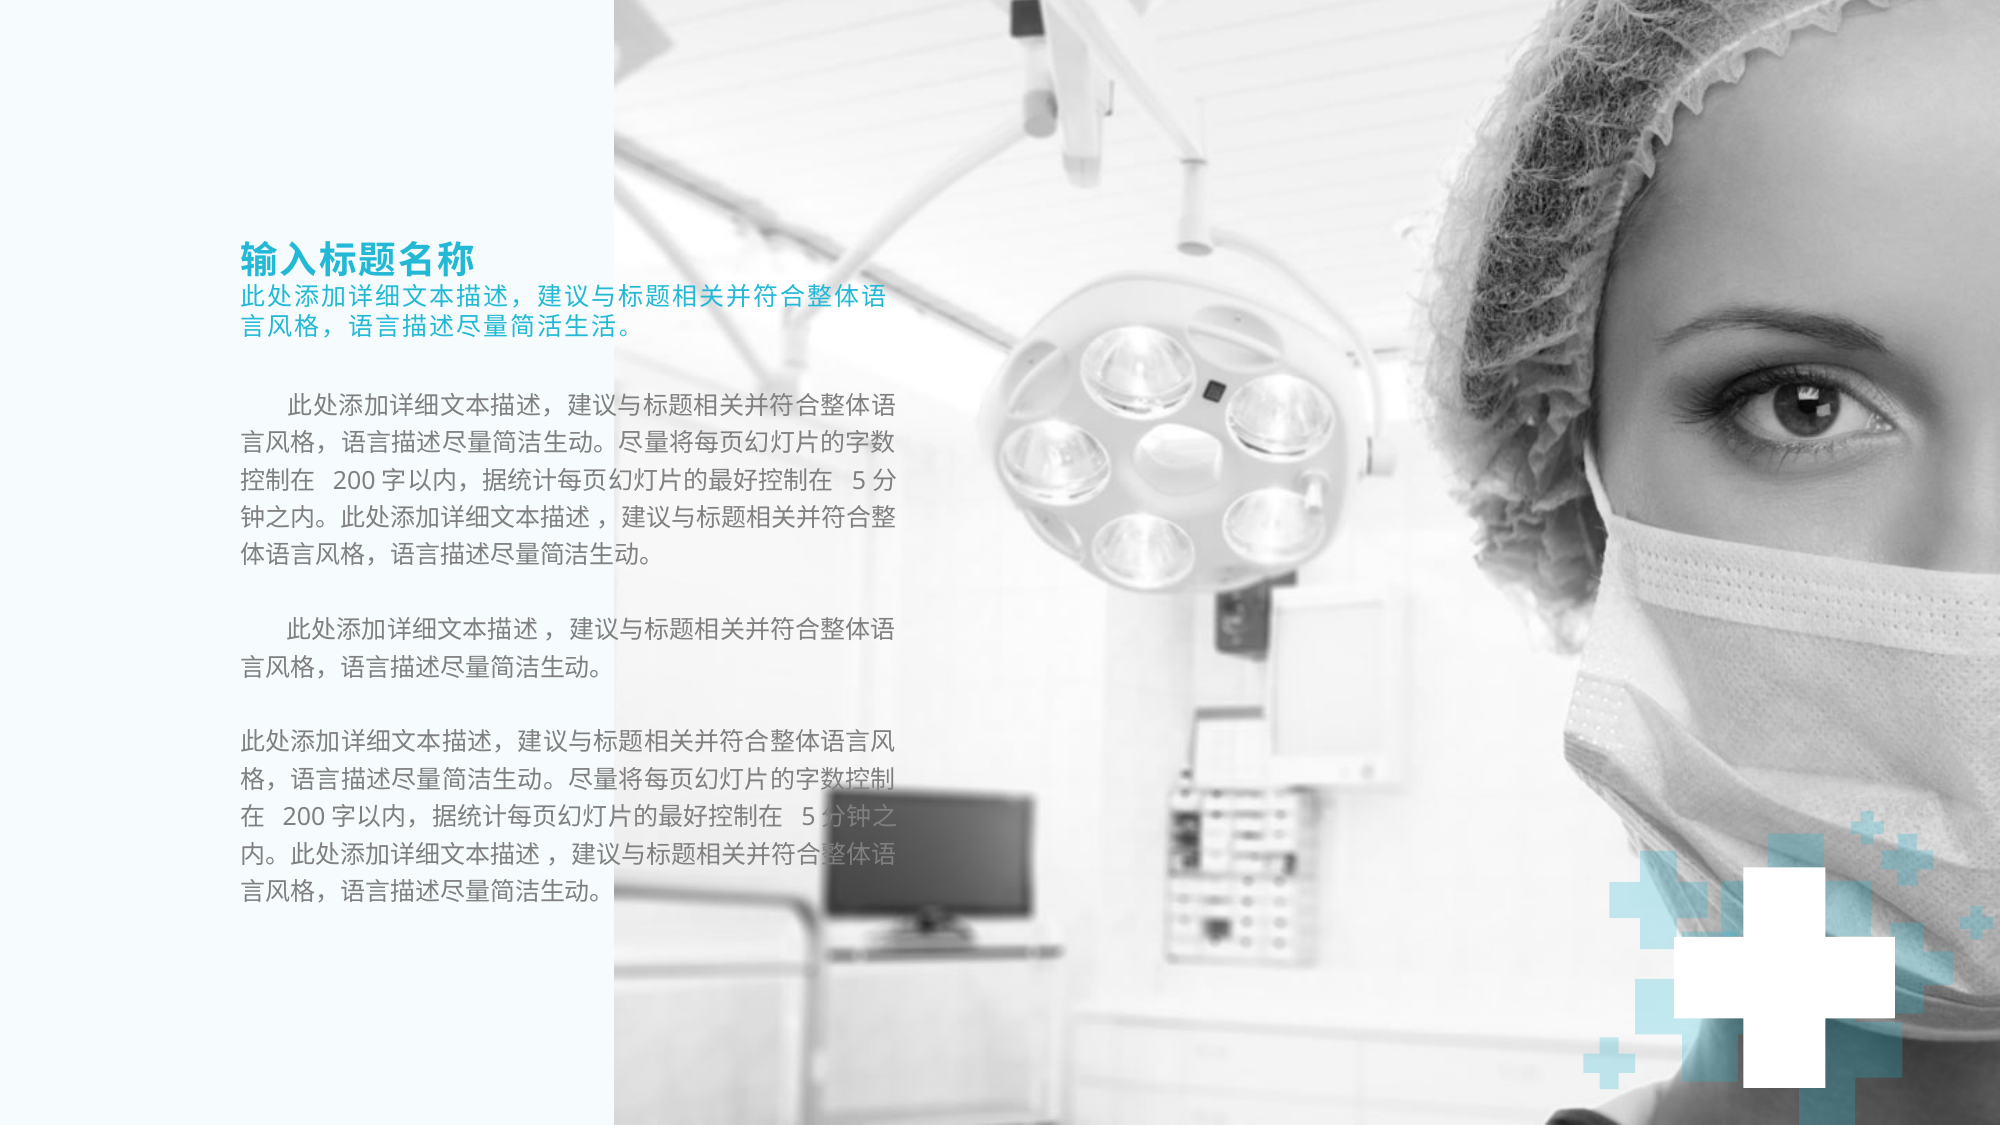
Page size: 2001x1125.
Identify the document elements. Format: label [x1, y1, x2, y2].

text_box [1583, 810, 1994, 1125]
text_box [0, 0, 614, 1125]
picture [614, 0, 2000, 1125]
